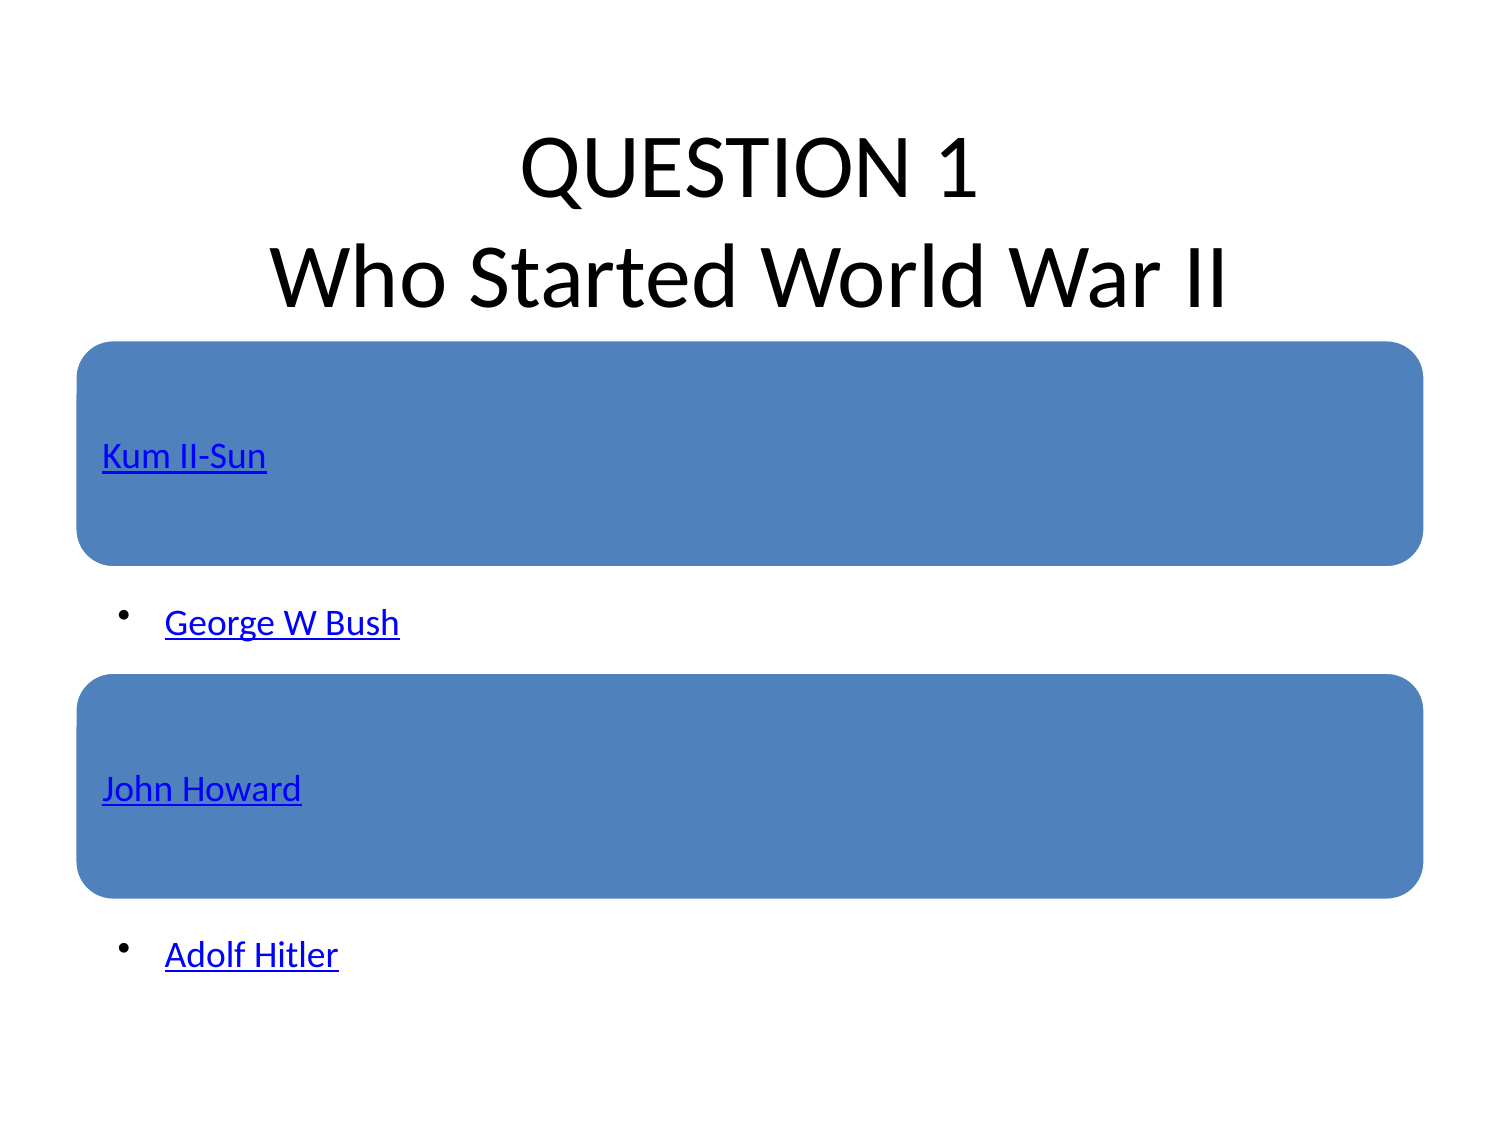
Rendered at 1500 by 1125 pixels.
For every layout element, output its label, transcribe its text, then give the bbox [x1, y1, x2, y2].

title QUESTION 1 Who Started World War II [75, 45, 1425, 339]
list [74, 339, 1426, 1006]
